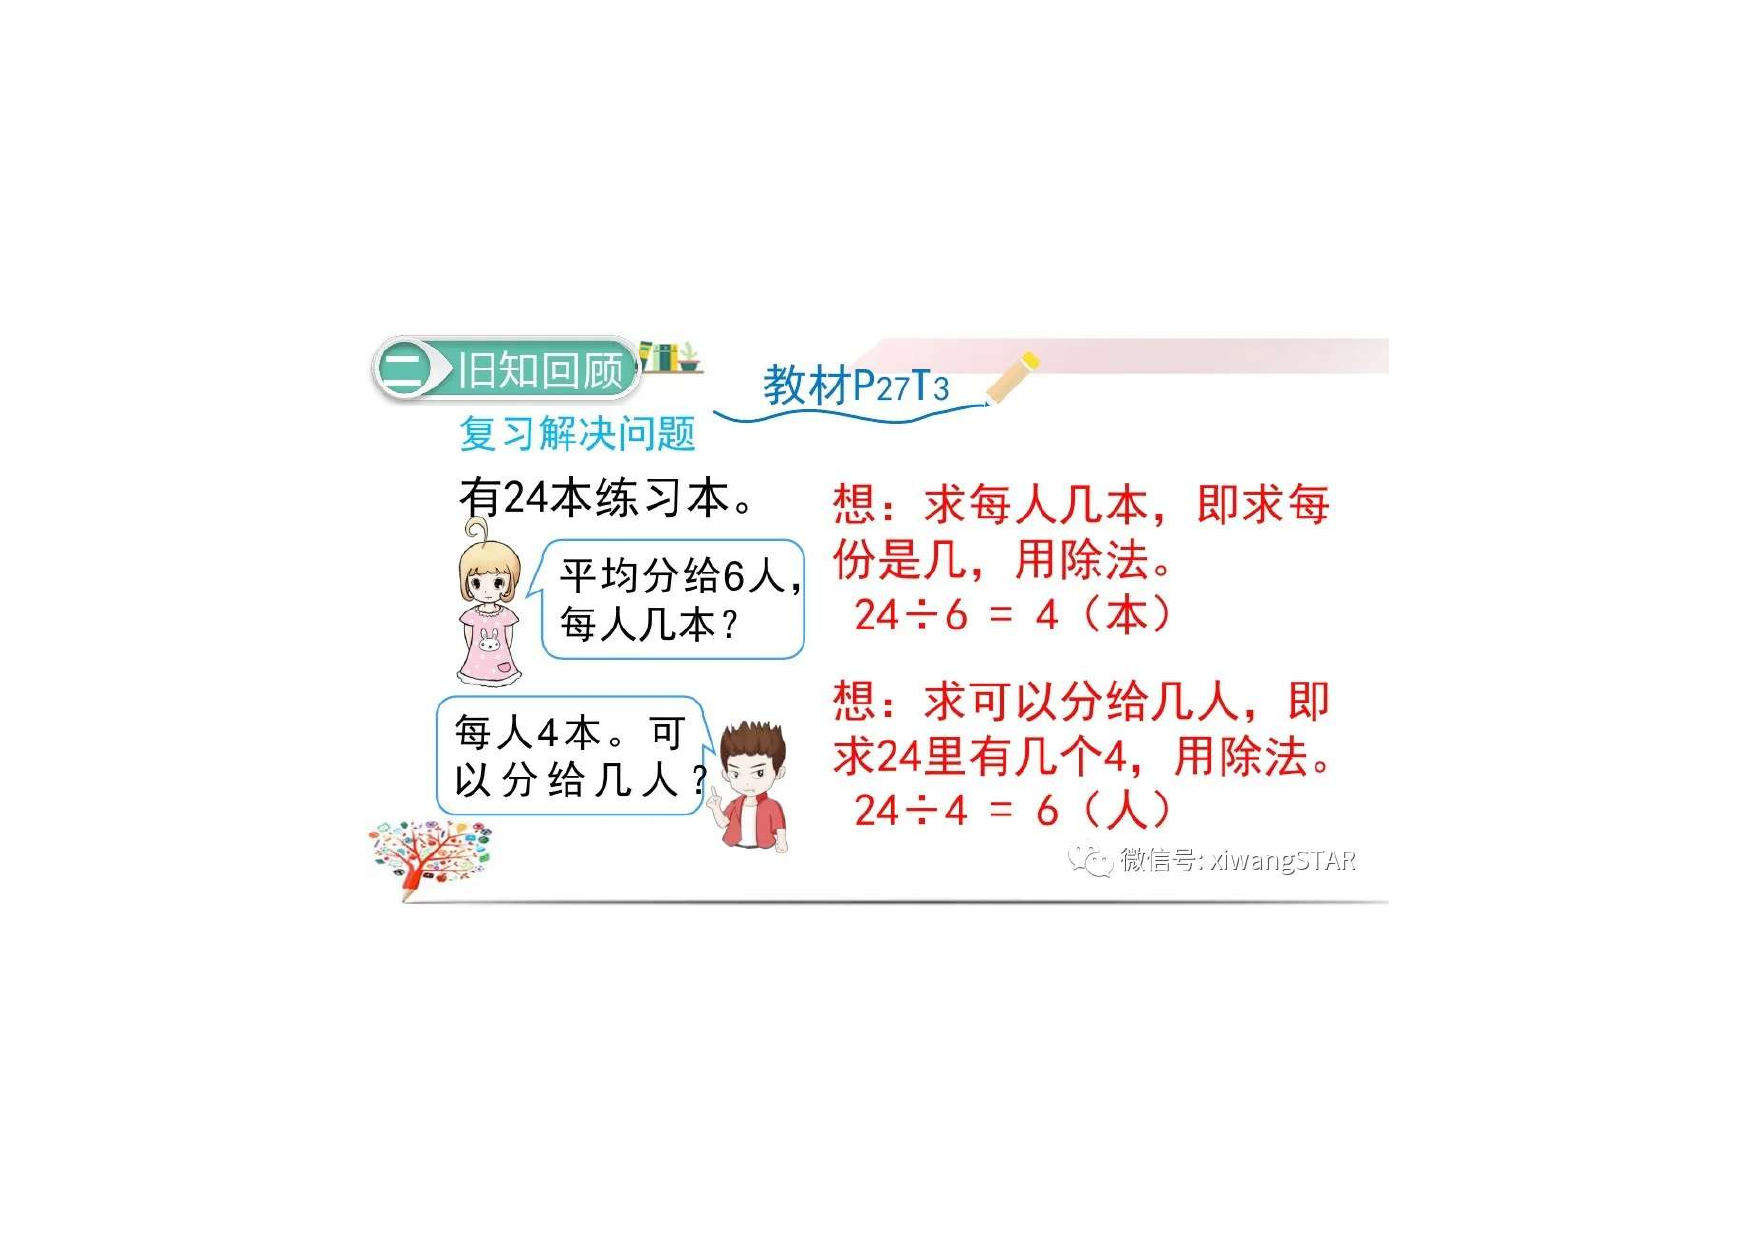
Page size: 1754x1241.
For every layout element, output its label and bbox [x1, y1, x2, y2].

picture [365, 331, 1389, 908]
